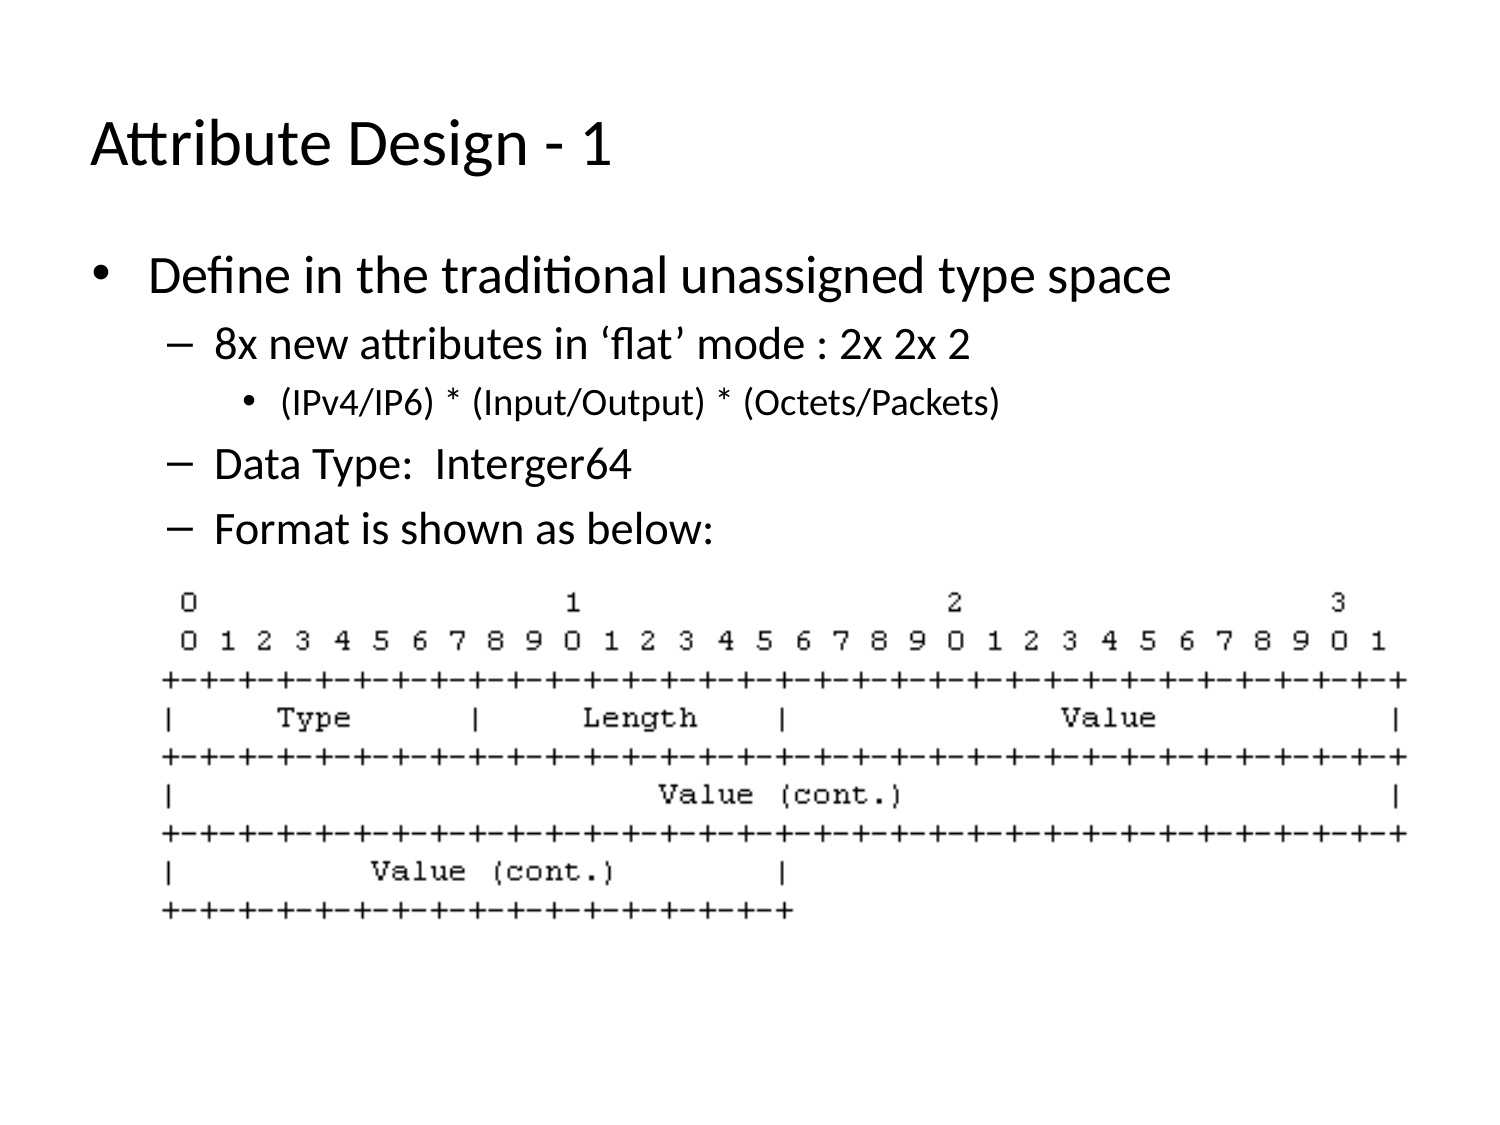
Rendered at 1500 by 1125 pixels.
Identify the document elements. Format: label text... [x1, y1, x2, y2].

list Define in the traditional unassigned type space 8x new attributes in ‘flat’ mode : 2x 2x 2 (IPv4/IP6) * (Input/Output) * (Octets/Packets) Data Type: Interger64 Format is shown as below: [76, 231, 1427, 563]
title Attribute Design - 1 [75, 45, 1425, 233]
picture [155, 585, 1412, 929]
